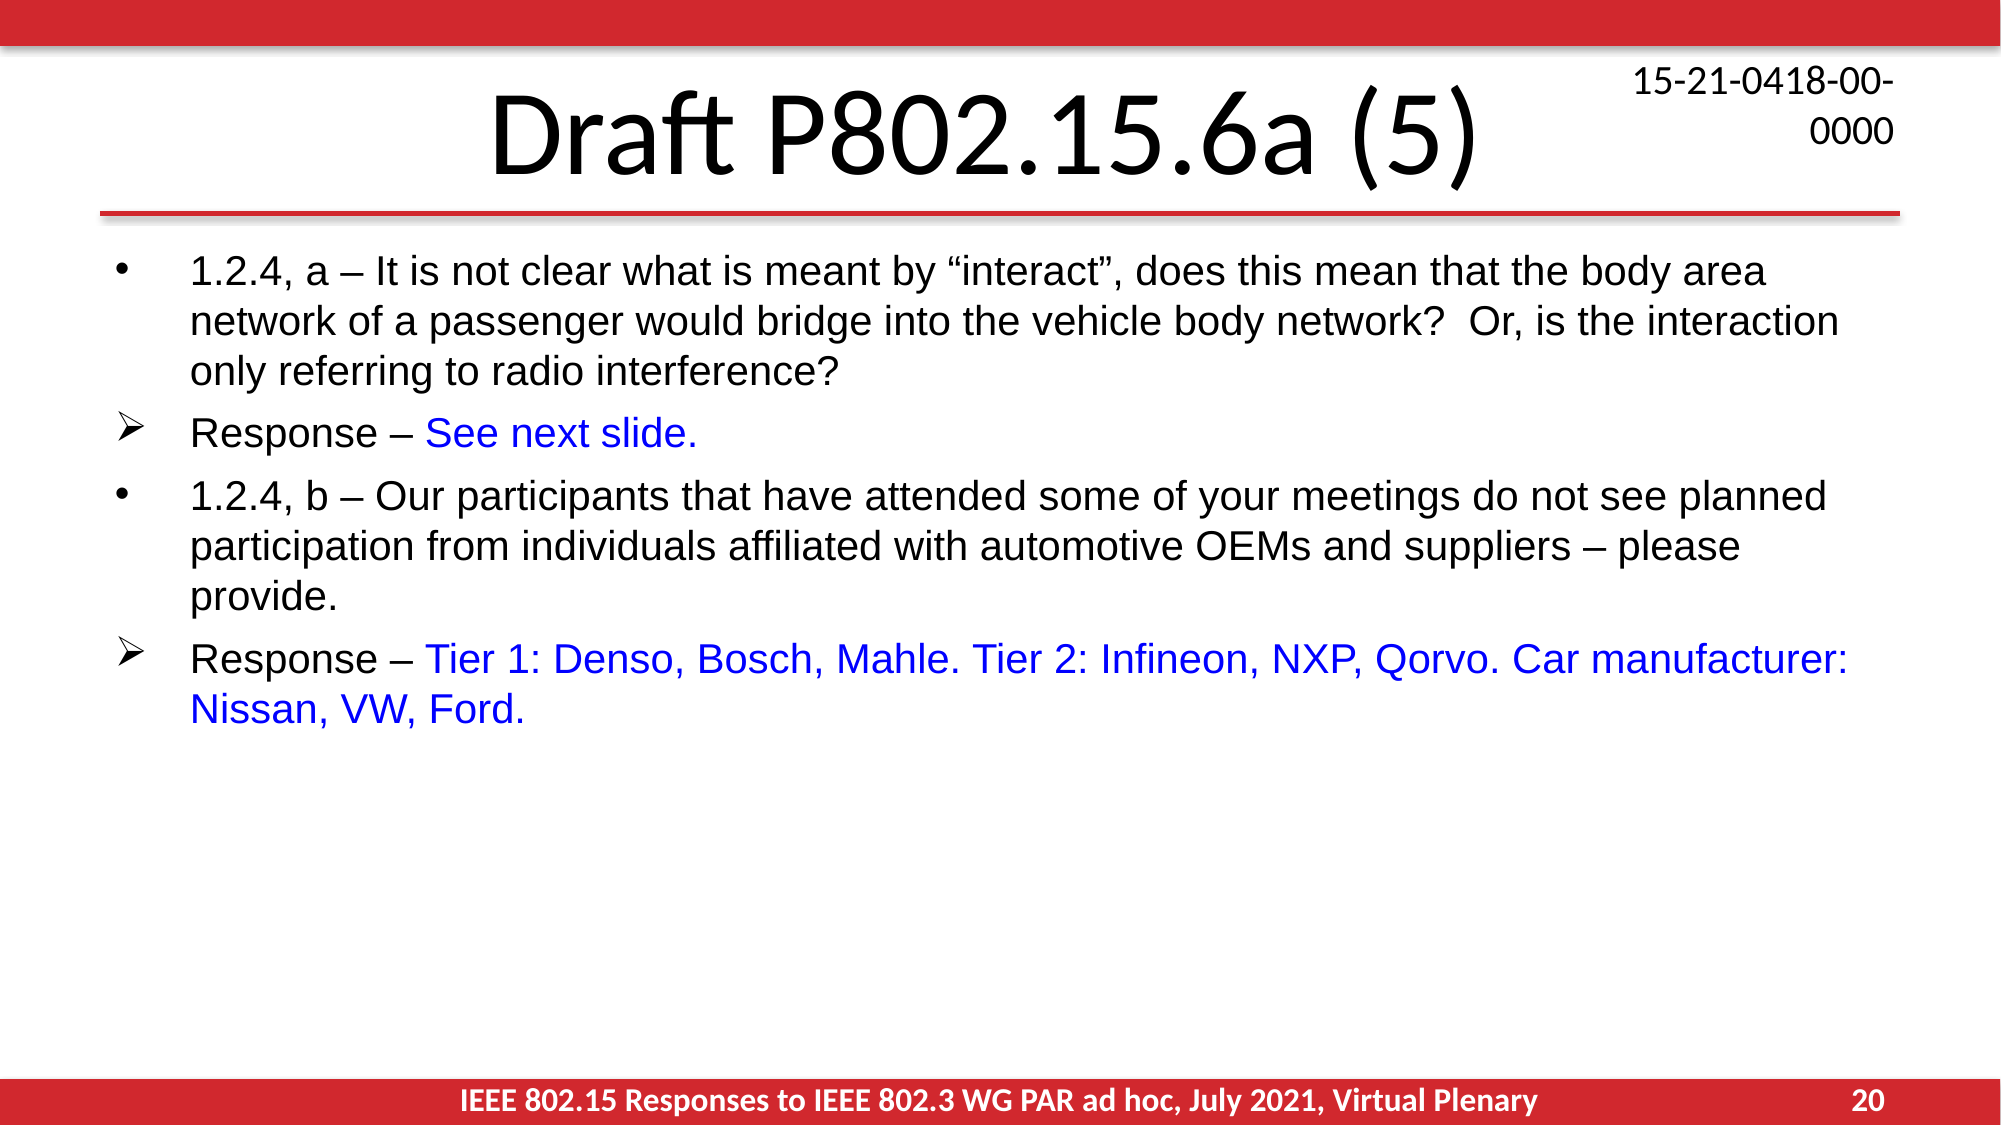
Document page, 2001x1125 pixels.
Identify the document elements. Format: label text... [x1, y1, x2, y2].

list 1.2.4, a – It is not clear what is meant by “interact”, does this mean that the body area network of a passenger would bridge into the vehicle body network? Or, is the interaction only referring to radio interference? Response – See next slide. 1.2.4, b – Our participants that have attended some of your meetings do not see planned participation from individuals affiliated with automotive OEMs and suppliers – please provide. Response – Tier 1: Denso, Bosch, Mahle. Tier 2: Infineon, NXP, Qorvo. Car manufacturer: Nissan, VW, Ford. [99, 235, 1900, 979]
slide_number 20 [1626, 1068, 1900, 1125]
footer IEEE 802.15 Responses to IEEE 802.3 WG PAR ad hoc, July 2021, Virtual Plenary [373, 1068, 1626, 1125]
title Draft P802.15.6a (5) [99, 32, 1900, 220]
